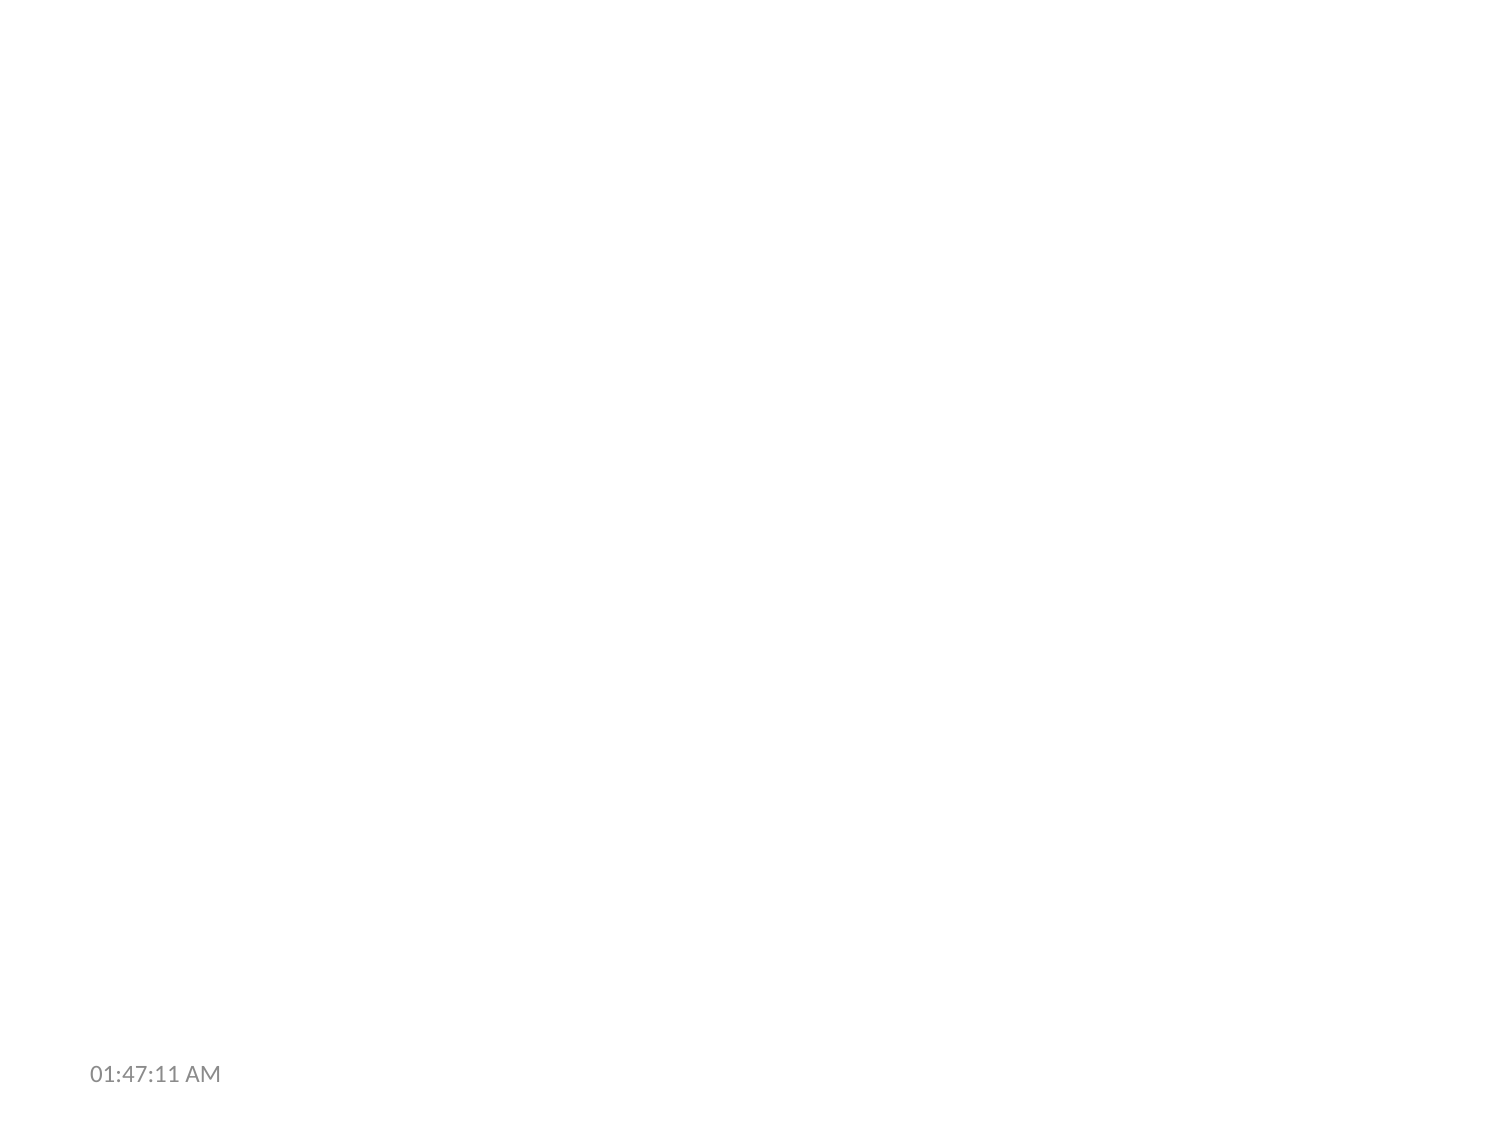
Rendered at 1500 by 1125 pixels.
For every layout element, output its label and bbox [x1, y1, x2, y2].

slide_number [75, 1042, 425, 1103]
